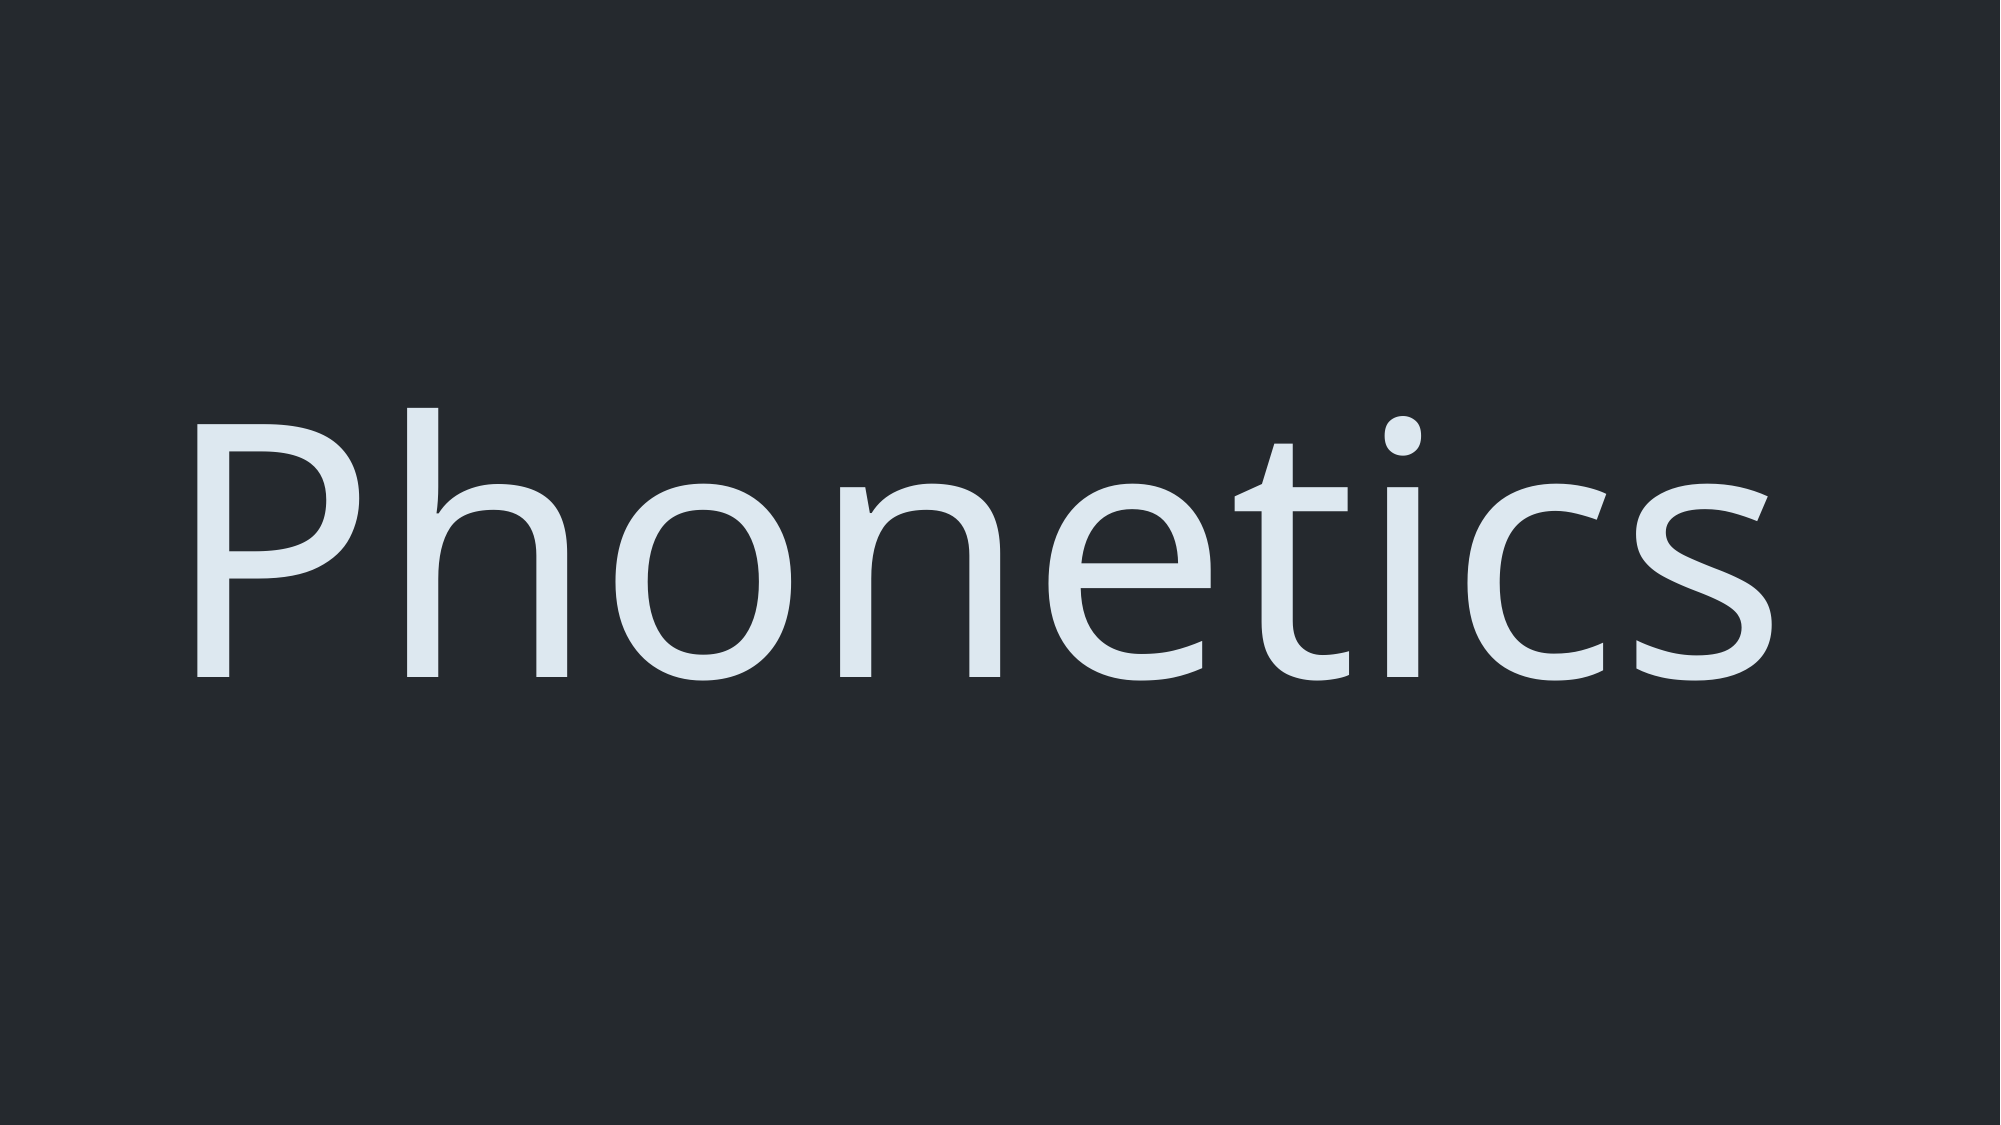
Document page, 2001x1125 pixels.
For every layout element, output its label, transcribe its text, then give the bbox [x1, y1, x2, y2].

title Phonetics [148, 314, 1852, 811]
